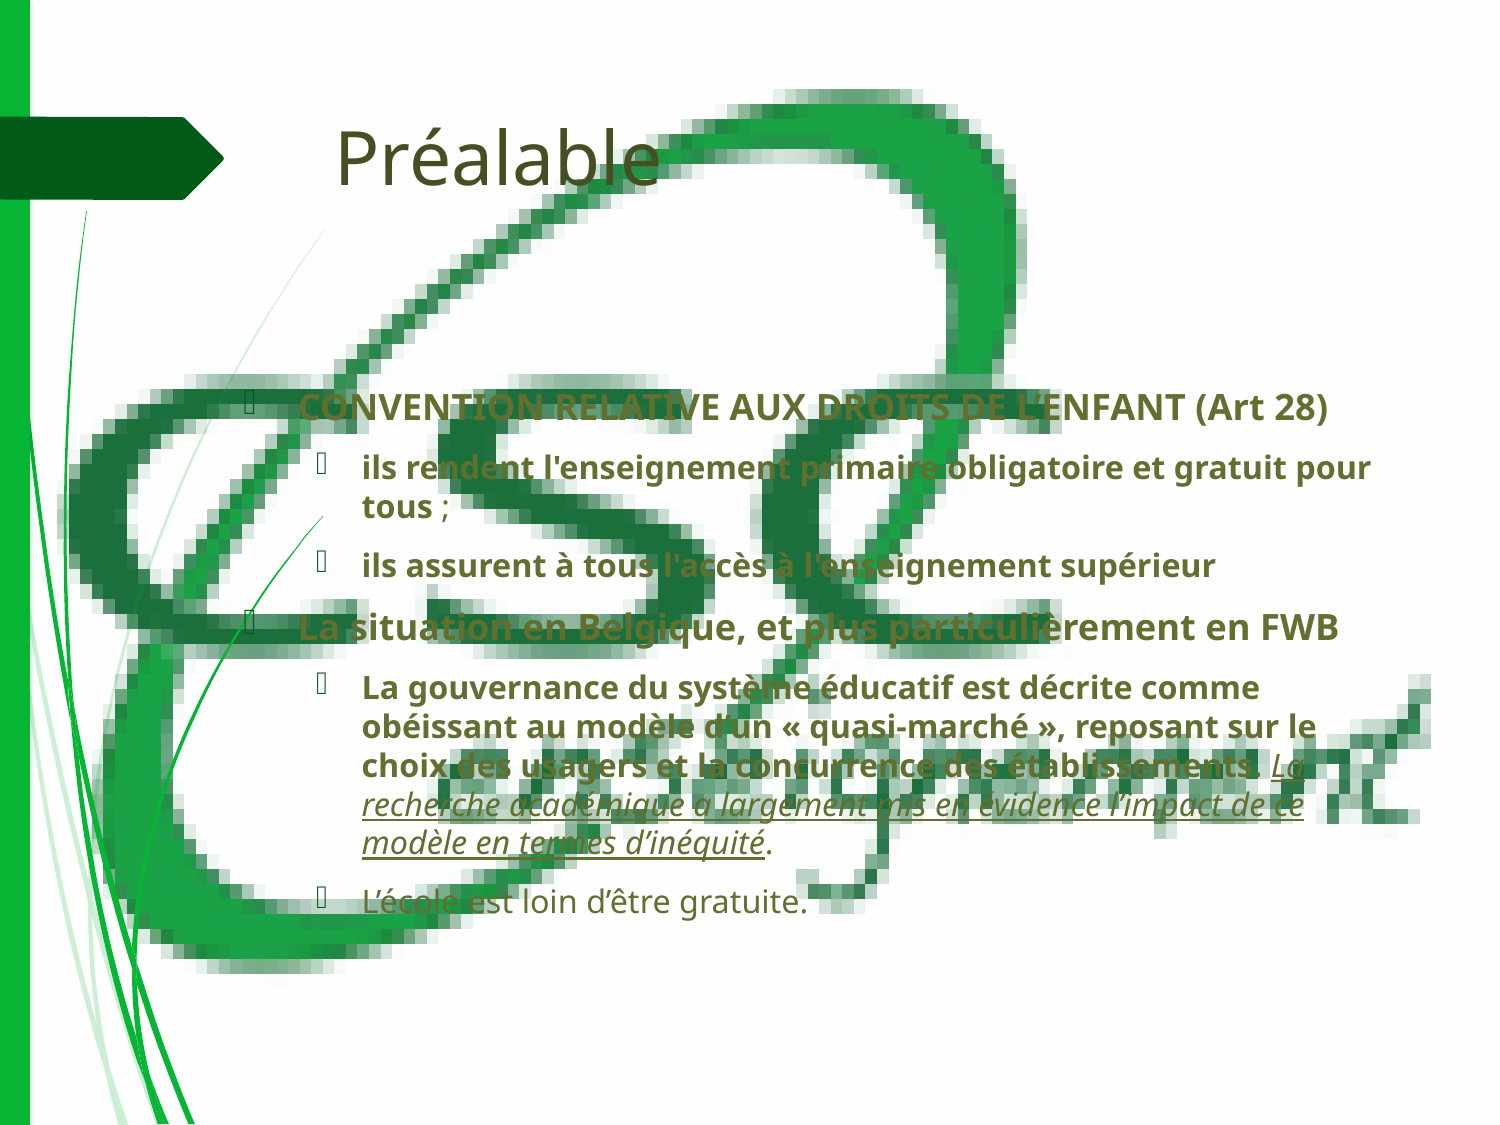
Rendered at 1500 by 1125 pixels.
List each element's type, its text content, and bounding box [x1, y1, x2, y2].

list CONVENTION RELATIVE AUX DROITS DE L’ENFANT (Art 28) ils rendent l'enseignement primaire obligatoire et gratuit pour tous ; ils assurent à tous l'accès à l'enseignement supérieur La situation en Belgique, et plus particulièrement en FWB La gouvernance du système éducatif est décrite comme obéissant au modèle d’un « quasi-marché », reposant sur le choix des usagers et la concurrence des établissements. La recherche académique a largement mis en évidence l’impact de ce modèle en termes d’inéquité. L’école est loin d’être gratuite. [228, 312, 1400, 970]
title Préalable [319, 102, 1400, 312]
